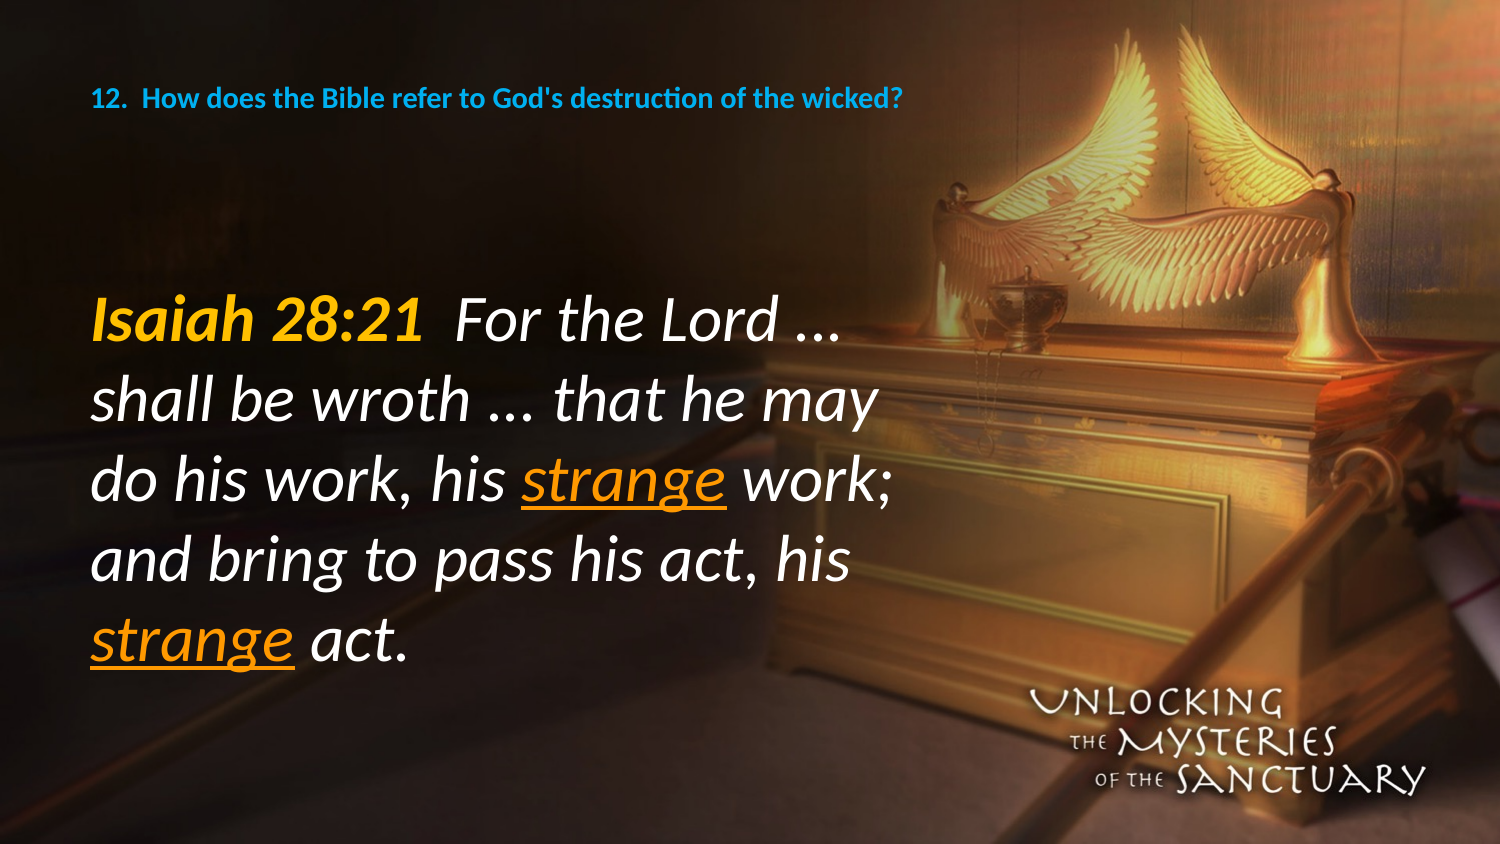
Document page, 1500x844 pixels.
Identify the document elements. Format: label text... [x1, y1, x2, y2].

picture [0, 0, 1500, 844]
list Isaiah 28:21 For the Lord ... shall be wroth ... that he may do his work, his strange work; and bring to pass his act, his strange act. [75, 267, 960, 754]
title 12. How does the Bible refer to God's destruction of the wicked? [75, 33, 1425, 175]
